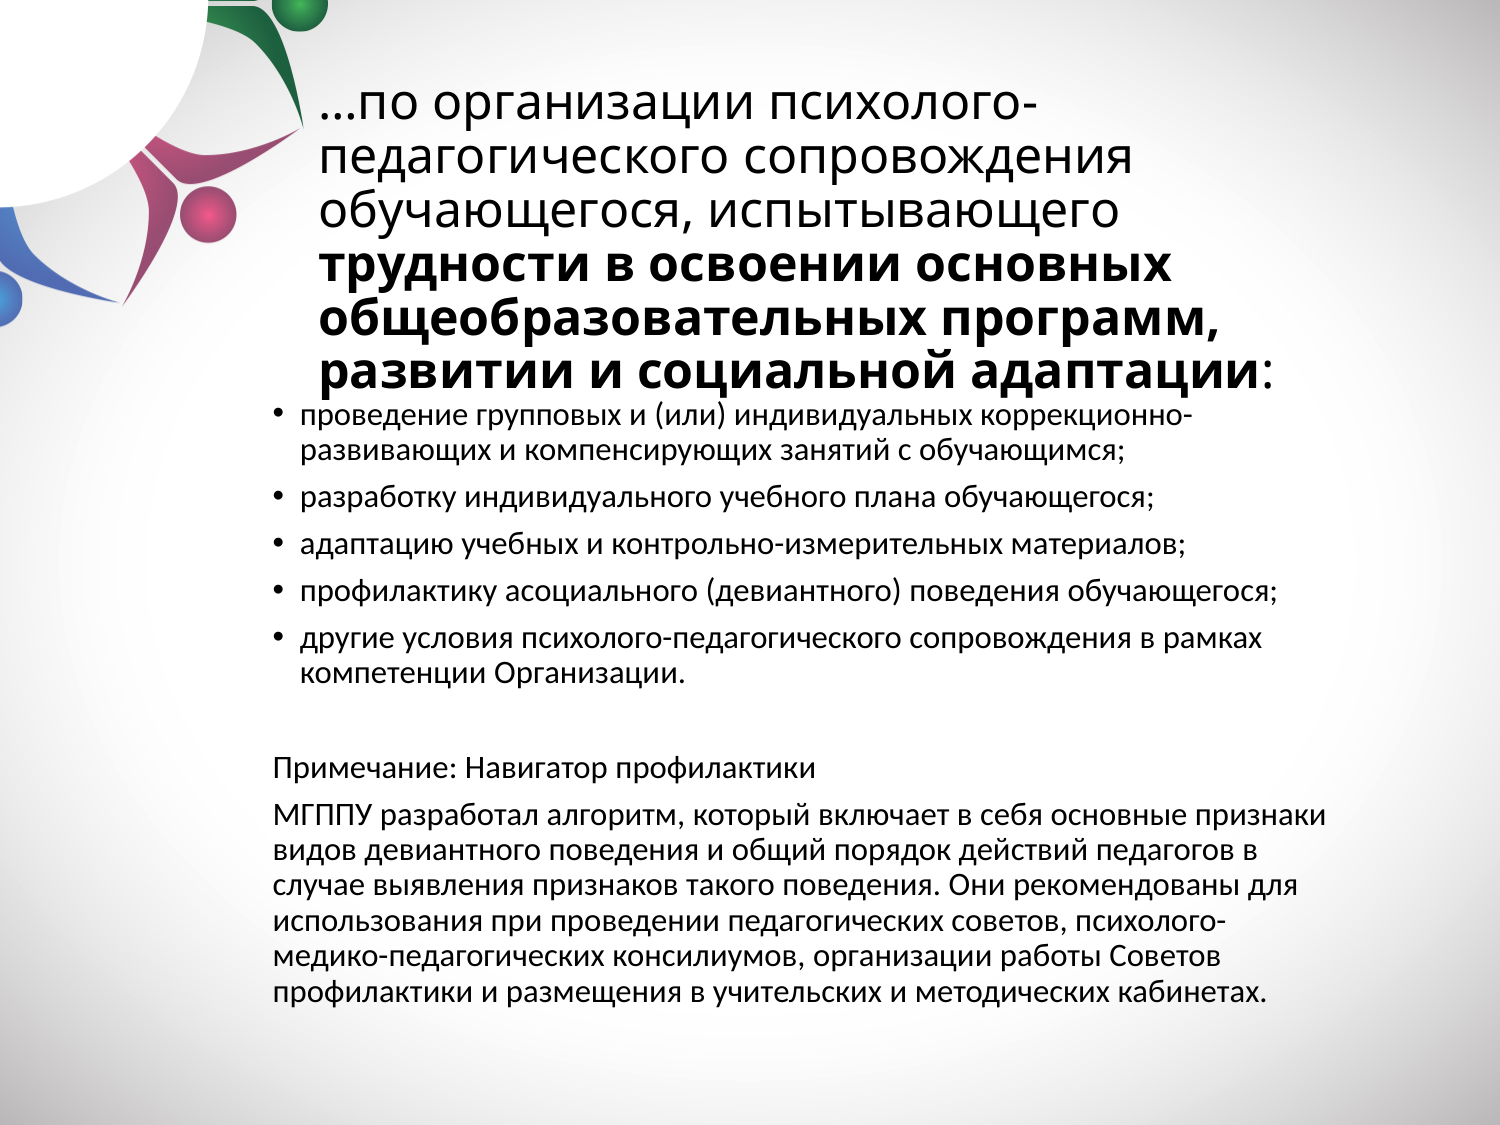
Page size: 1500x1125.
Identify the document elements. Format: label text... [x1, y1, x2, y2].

title …по организации психолого-педагогического сопровождения обучающегося, испытывающего трудности в освоении основных общеобразовательных программ, развитии и социальной адаптации: [303, 194, 1401, 352]
picture [0, 0, 1500, 1125]
list проведение групповых и (или) индивидуальных коррекционно-развивающих и компенсирующих занятий с обучающимся; разработку индивидуального учебного плана обучающегося; адаптацию учебных и контрольно-измерительных материалов; профилактику асоциального (девиантного) поведения обучающегося; другие условия психолого-педагогического сопровождения в рамках компетенции Организации. Примечание: Навигатор профилактики МГППУ разработал алгоритм, который включает в себя основные признаки видов девиантного поведения и общий порядок действий педагогов в случае выявления признаков такого поведения. Они рекомендованы для использования при проведении педагогических советов, психолого-медико-педагогических консилиумов, организации работы Советов профилактики и размещения в учительских и методических кабинетах. [257, 389, 1355, 1053]
